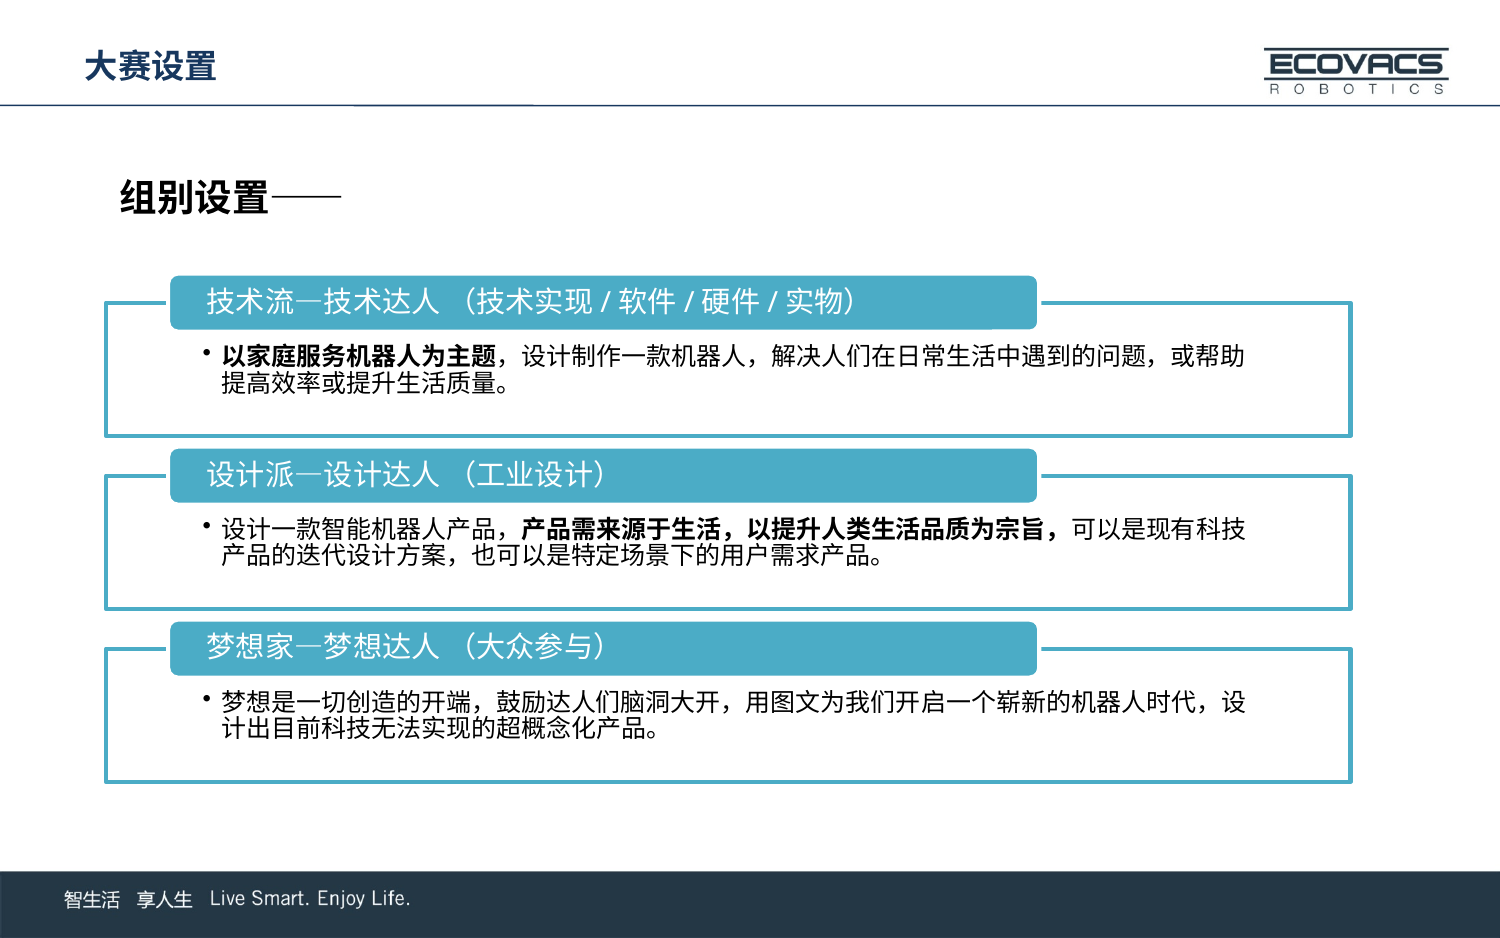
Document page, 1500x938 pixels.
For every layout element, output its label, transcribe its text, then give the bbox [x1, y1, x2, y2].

text_box 组别设置—— [104, 166, 360, 227]
picture [0, 107, 1500, 938]
text_box 大赛设置 [70, 38, 1020, 93]
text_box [105, 255, 1351, 800]
picture [0, 0, 1500, 104]
